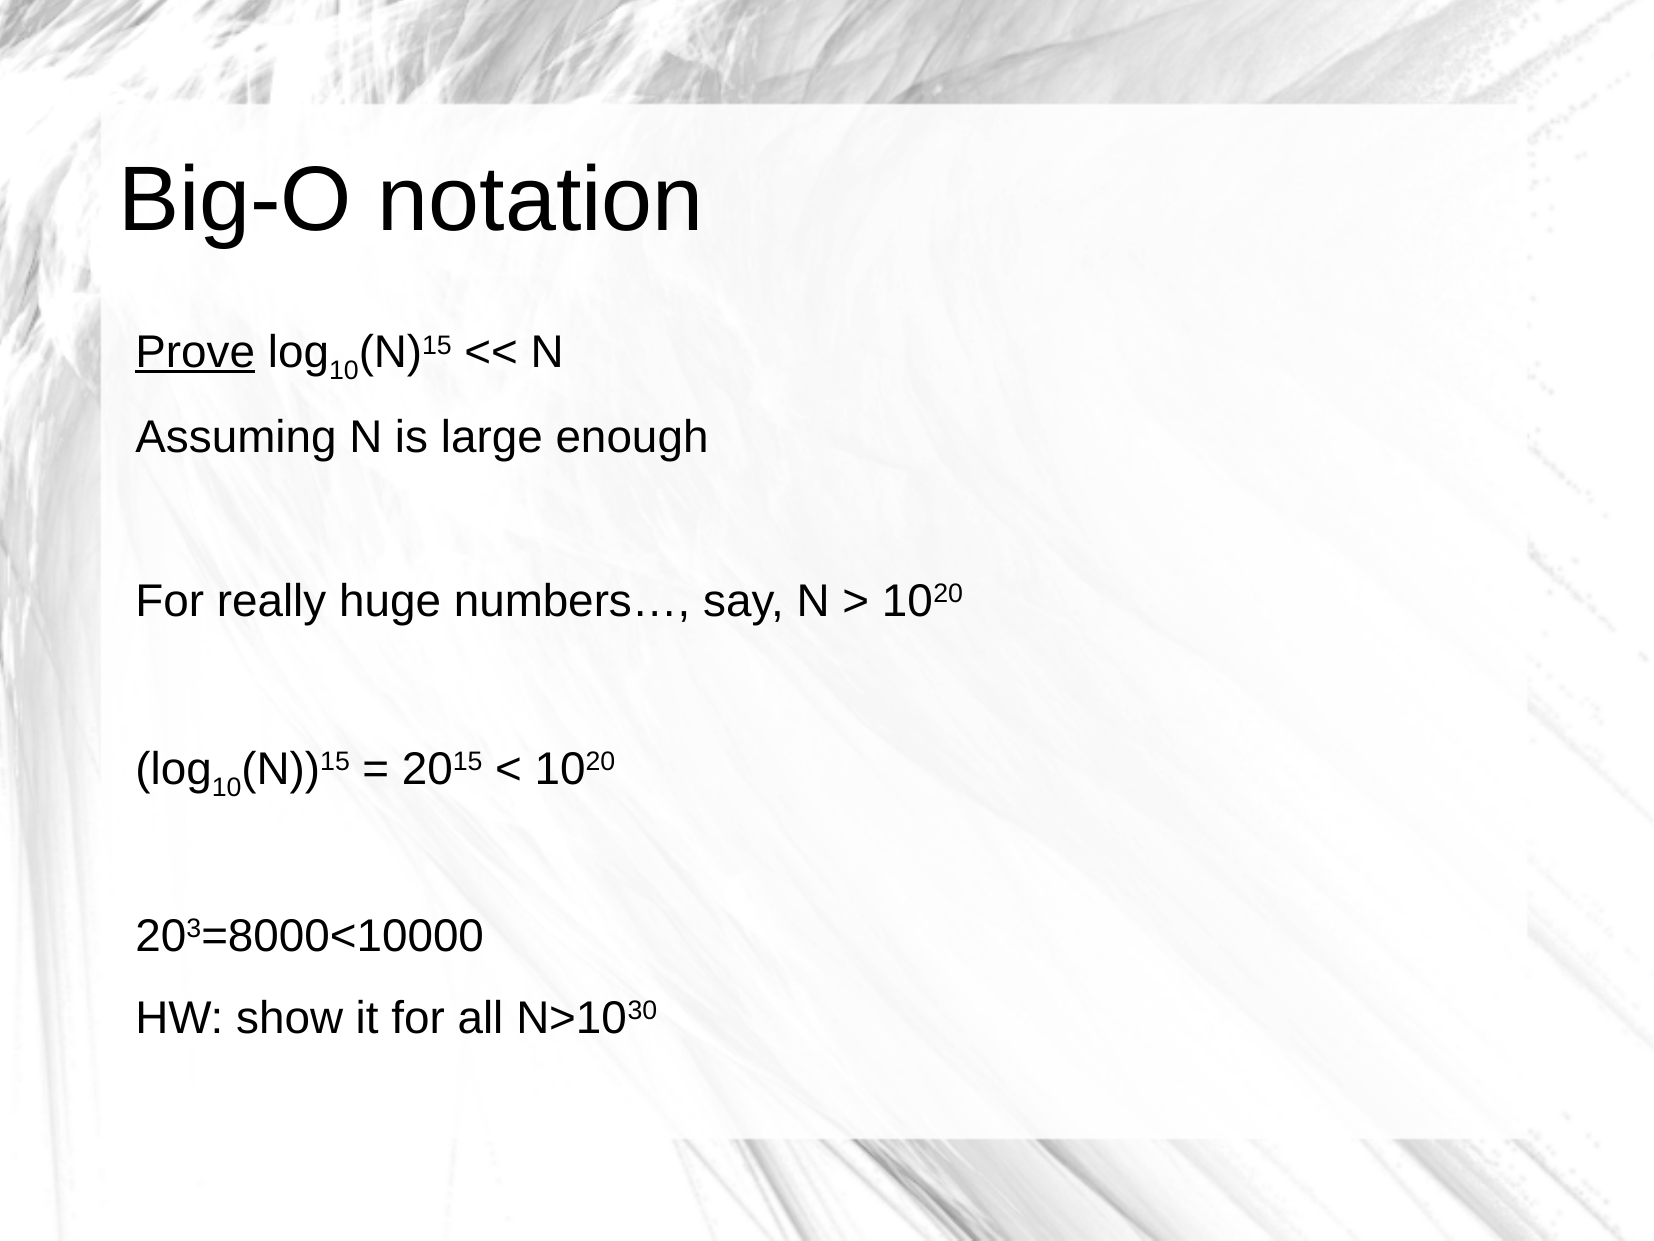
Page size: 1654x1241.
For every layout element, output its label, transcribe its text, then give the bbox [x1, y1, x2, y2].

list Prove log10(N)15 << N Assuming N is large enough For really huge numbers…, say, N > 1020 (log10(N))15 = 2015 < 1020 203=8000<10000 HW: show it for all N>1030 [118, 319, 1571, 1109]
picture [0, 0, 1654, 1241]
title Big-O notation [118, 112, 1506, 281]
